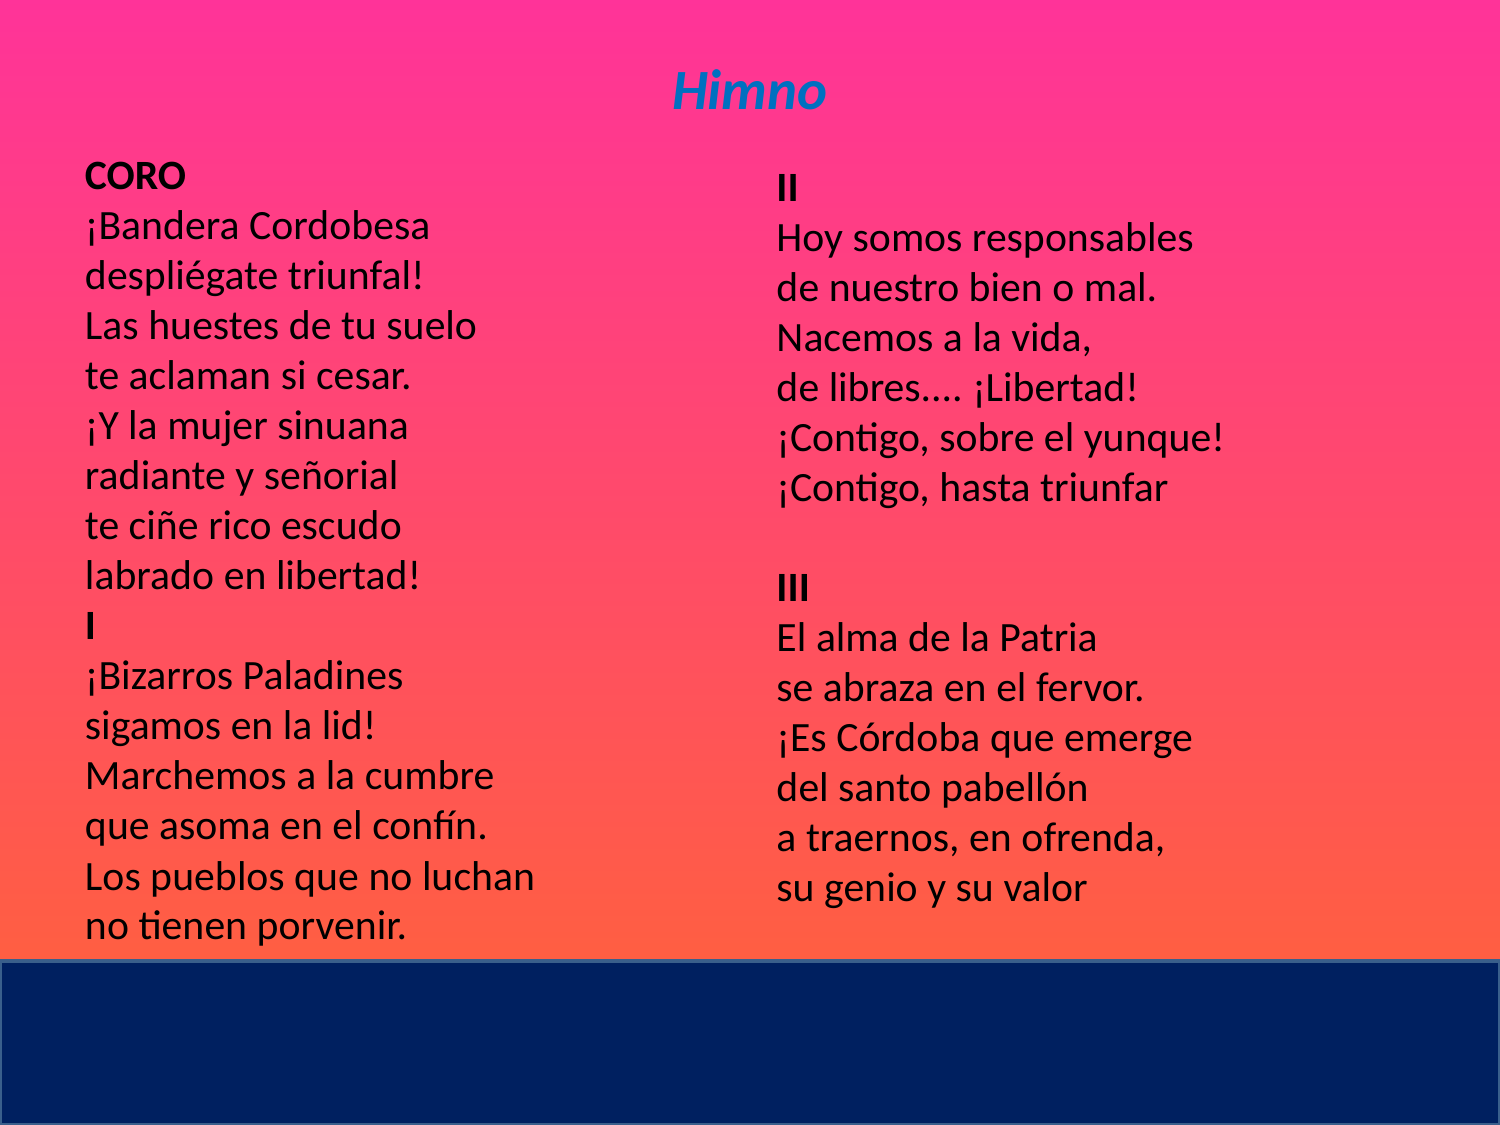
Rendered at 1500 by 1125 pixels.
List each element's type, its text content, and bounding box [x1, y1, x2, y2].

title Himno [75, 45, 1425, 129]
text_box [0, 959, 1500, 1125]
text_box CORO ¡Bandera Cordobesa despliégate triunfal! Las huestes de tu suelo te aclaman si cesar. ¡Y la mujer sinuana radiante y señorial te ciñe rico escudo labrado en libertad! I ¡Bizarros Paladines sigamos en la lid! Marchemos a la cumbre que asoma en el confín. Los pueblos que no luchan no tienen porvenir. [70, 140, 598, 956]
text_box II Hoy somos responsables de nuestro bien o mal. Nacemos a la vida, de libres.... ¡Libertad! ¡Contigo, sobre el yunque! ¡Contigo, hasta triunfar III El alma de la Patria se abraza en el fervor. ¡Es Córdoba que emerge del santo pabellón a traernos, en ofrenda, su genio y su valor [761, 152, 1289, 918]
list [75, 262, 1425, 959]
